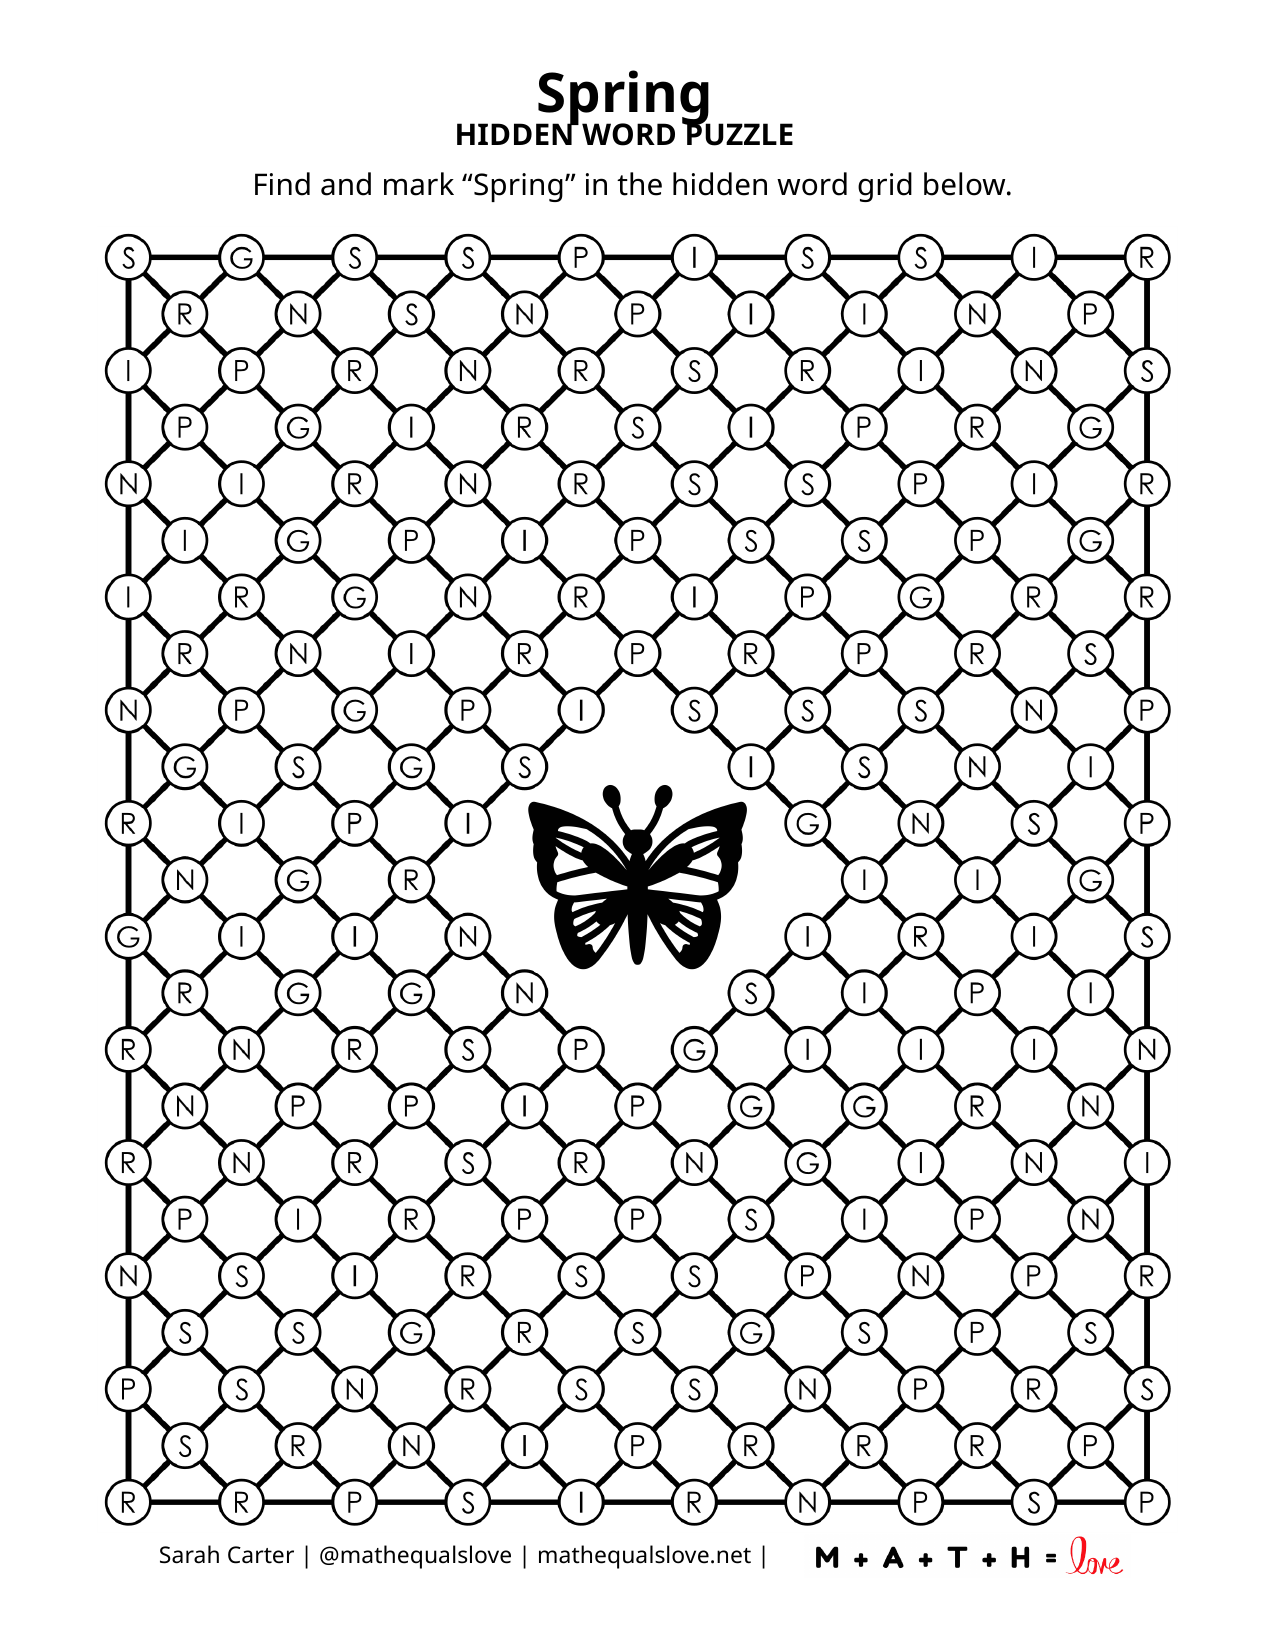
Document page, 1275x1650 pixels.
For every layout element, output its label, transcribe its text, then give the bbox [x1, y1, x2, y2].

text_box Spring [302, 57, 947, 124]
text_box Find and mark “Spring” in the hidden word grid below. [110, 158, 1165, 209]
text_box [143, 1533, 1132, 1579]
picture [97, 226, 1178, 1533]
text_box HIDDEN WORD PUZZLE [319, 108, 930, 159]
